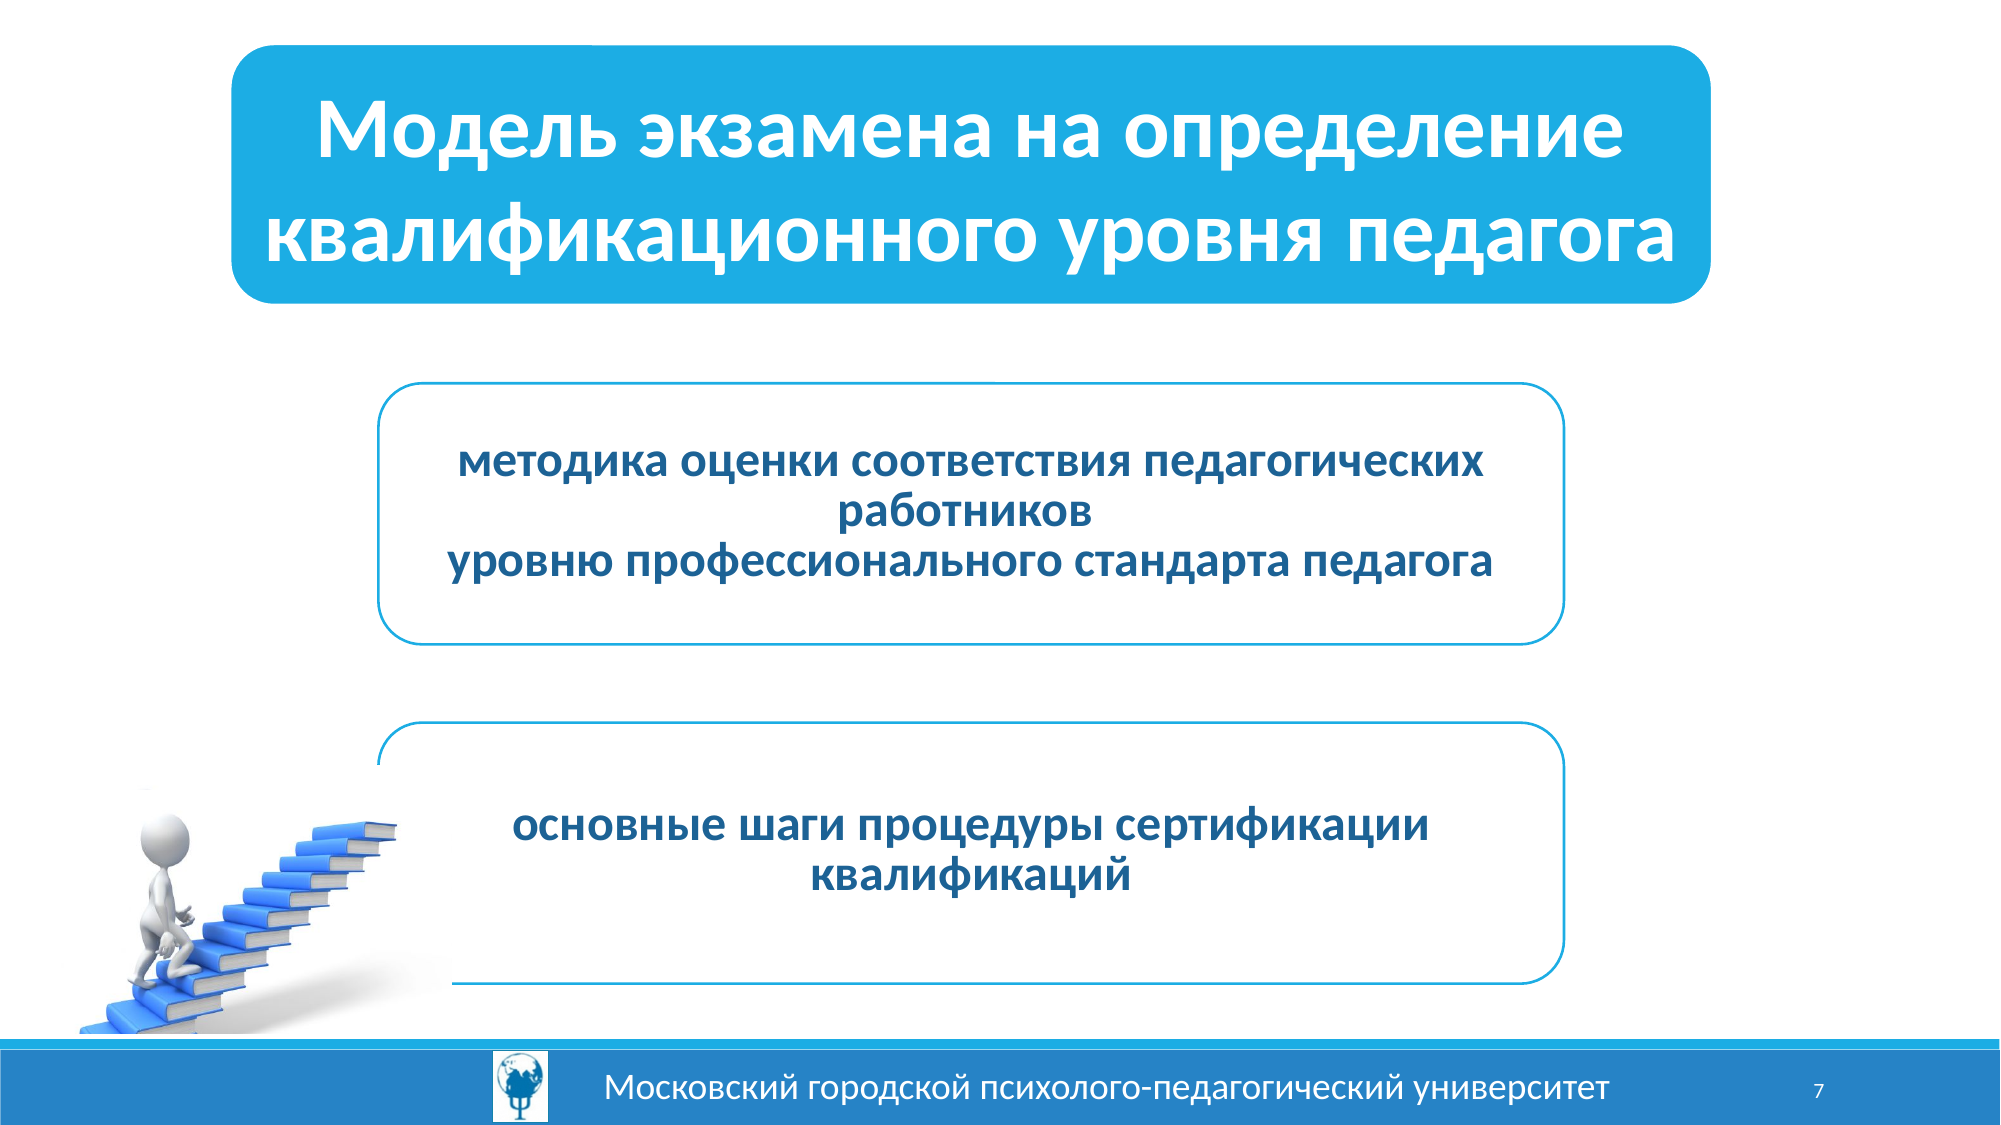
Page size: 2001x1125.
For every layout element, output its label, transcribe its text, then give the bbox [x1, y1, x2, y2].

text_box Московский городской психолого-педагогический университет [464, 1042, 1750, 1125]
picture [0, 764, 453, 1035]
picture [491, 1049, 549, 1124]
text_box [44, 43, 1898, 985]
slide_number 7 [1750, 1059, 1840, 1120]
